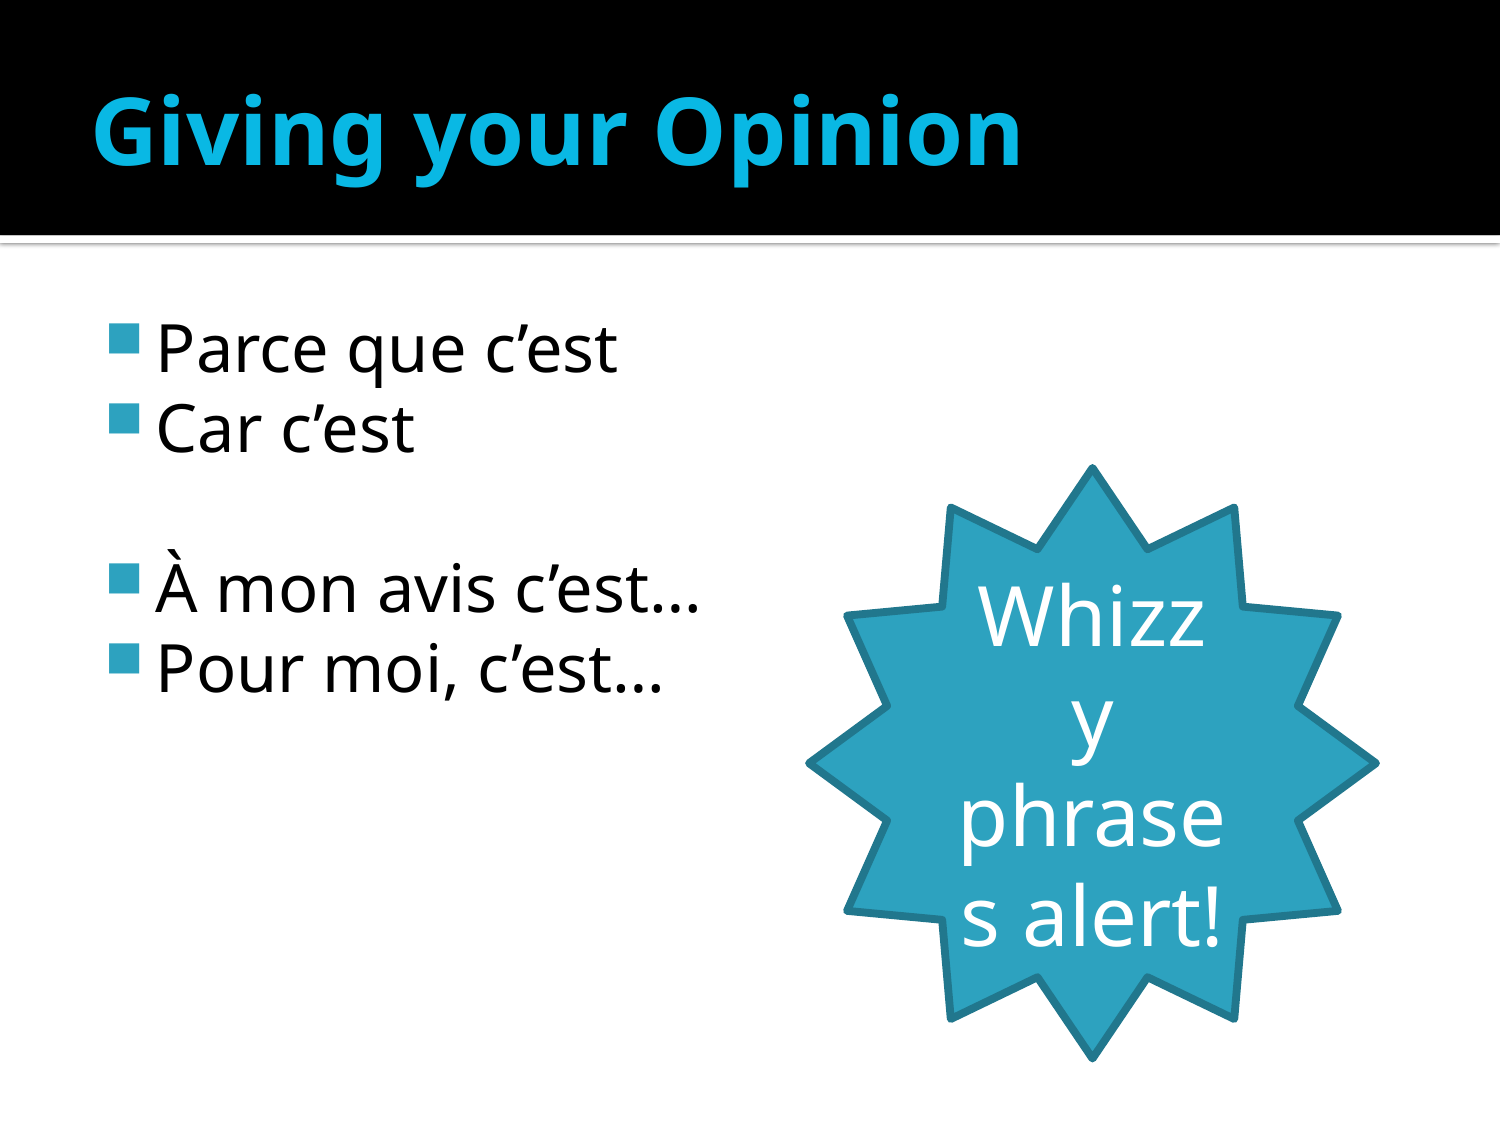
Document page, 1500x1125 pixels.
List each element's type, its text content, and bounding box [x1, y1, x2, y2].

text_box Whizzy phrases alert! [805, 464, 1380, 1063]
title Giving your Opinion [75, 25, 1425, 231]
list Parce que c’est Car c’est À mon avis c’est… Pour moi, c’est… [74, 290, 1426, 1051]
